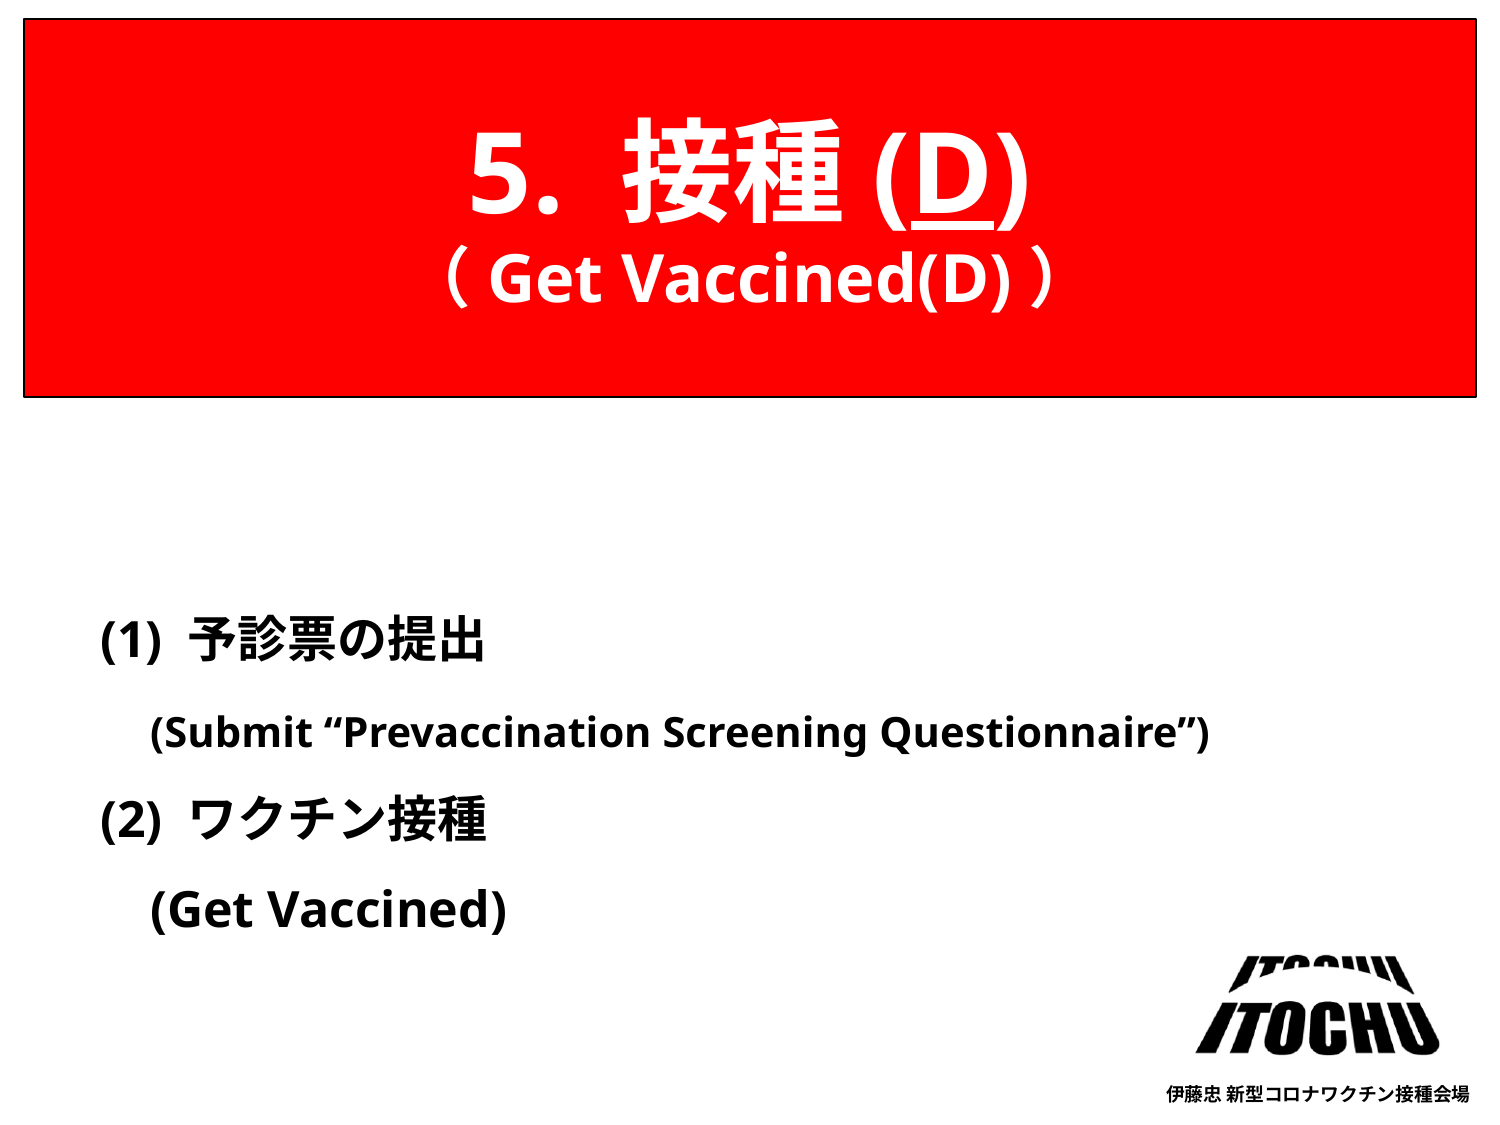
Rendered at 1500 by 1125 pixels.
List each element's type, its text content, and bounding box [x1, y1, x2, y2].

text_box 5. 接種(D) （Get Vaccined(D)） [21, 17, 1479, 399]
text_box (1) 予診票の提出 (Submit “Prevaccination Screening Questionnaire”) (2) ワクチン接種 (Get Vaccined) [21, 419, 1479, 1096]
text_box 伊藤忠 新型コロナワクチン接種会場 [1145, 1072, 1491, 1116]
picture [1186, 940, 1450, 1068]
